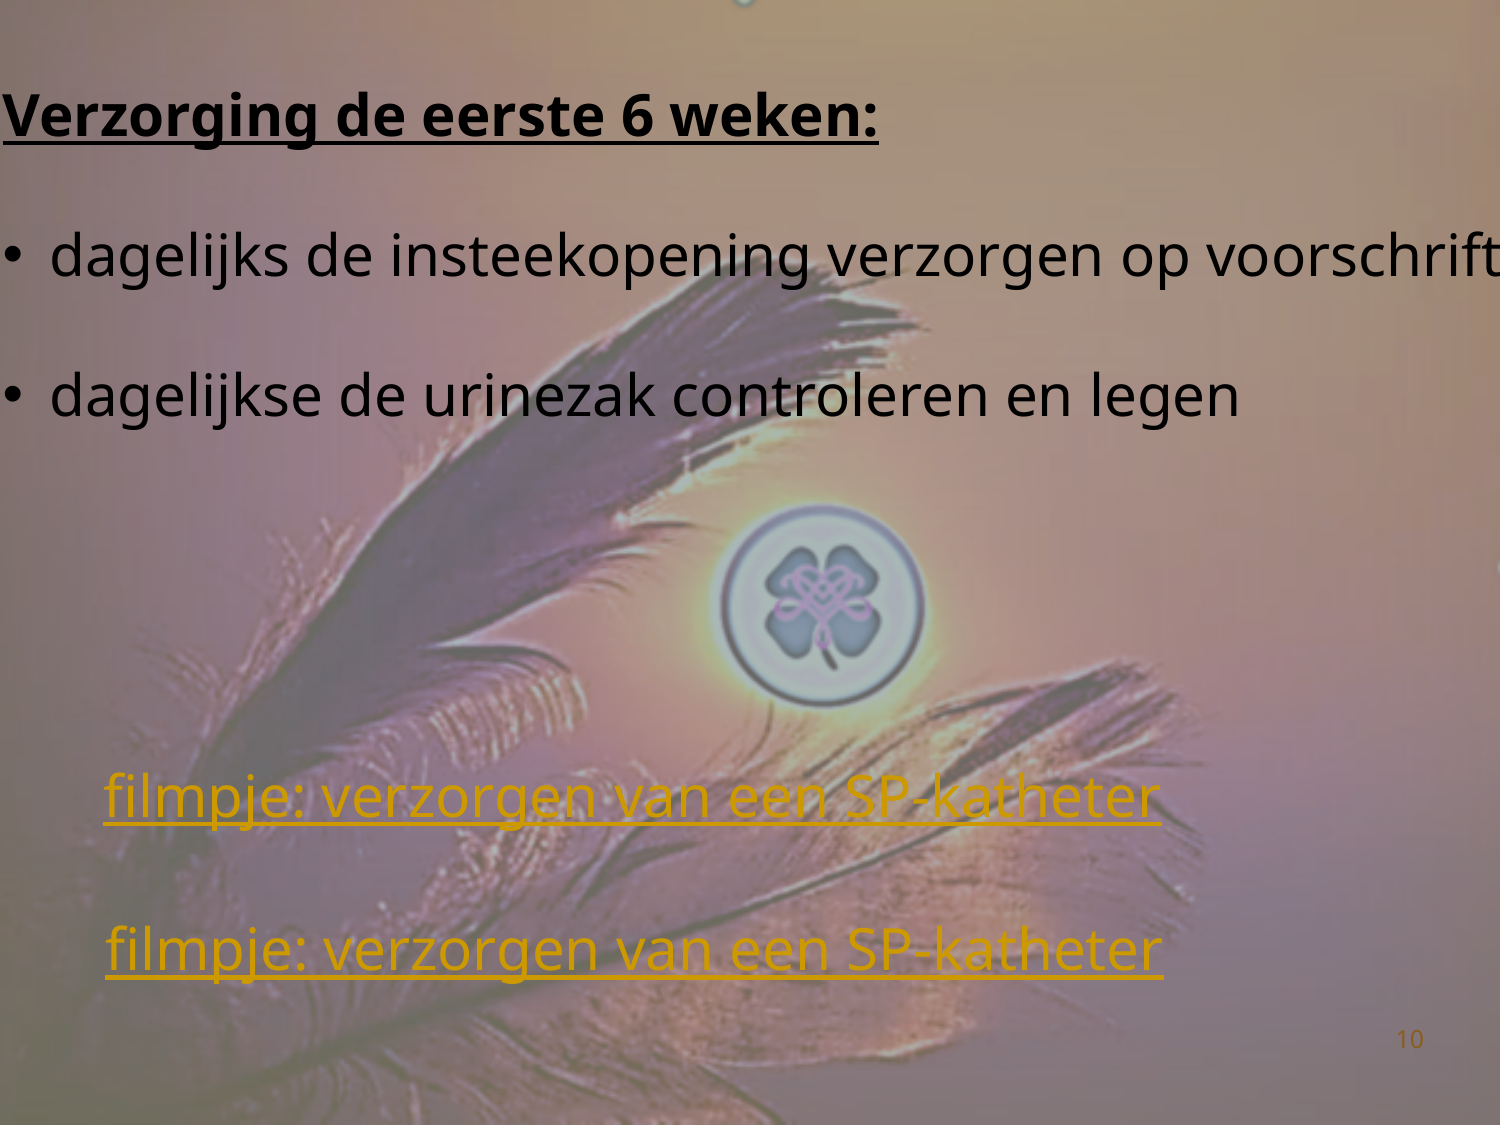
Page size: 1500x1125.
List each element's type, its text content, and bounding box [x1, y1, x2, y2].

text_box Verzorging de eerste 6 weken: dagelijks de insteekopening verzorgen op voorschrift dagelijkse de urinezak controleren en legen [0, 70, 1500, 551]
slide_number 10 [1089, 1010, 1440, 1071]
text_box filmpje: verzorgen van een SP-katheter [88, 751, 1258, 846]
text_box een blaas kan gespoeld worden bij zowel een CAD als een SP-katheter [403, 551, 1096, 722]
text_box filmpje: verzorgen van een SP-katheter [90, 905, 1223, 999]
